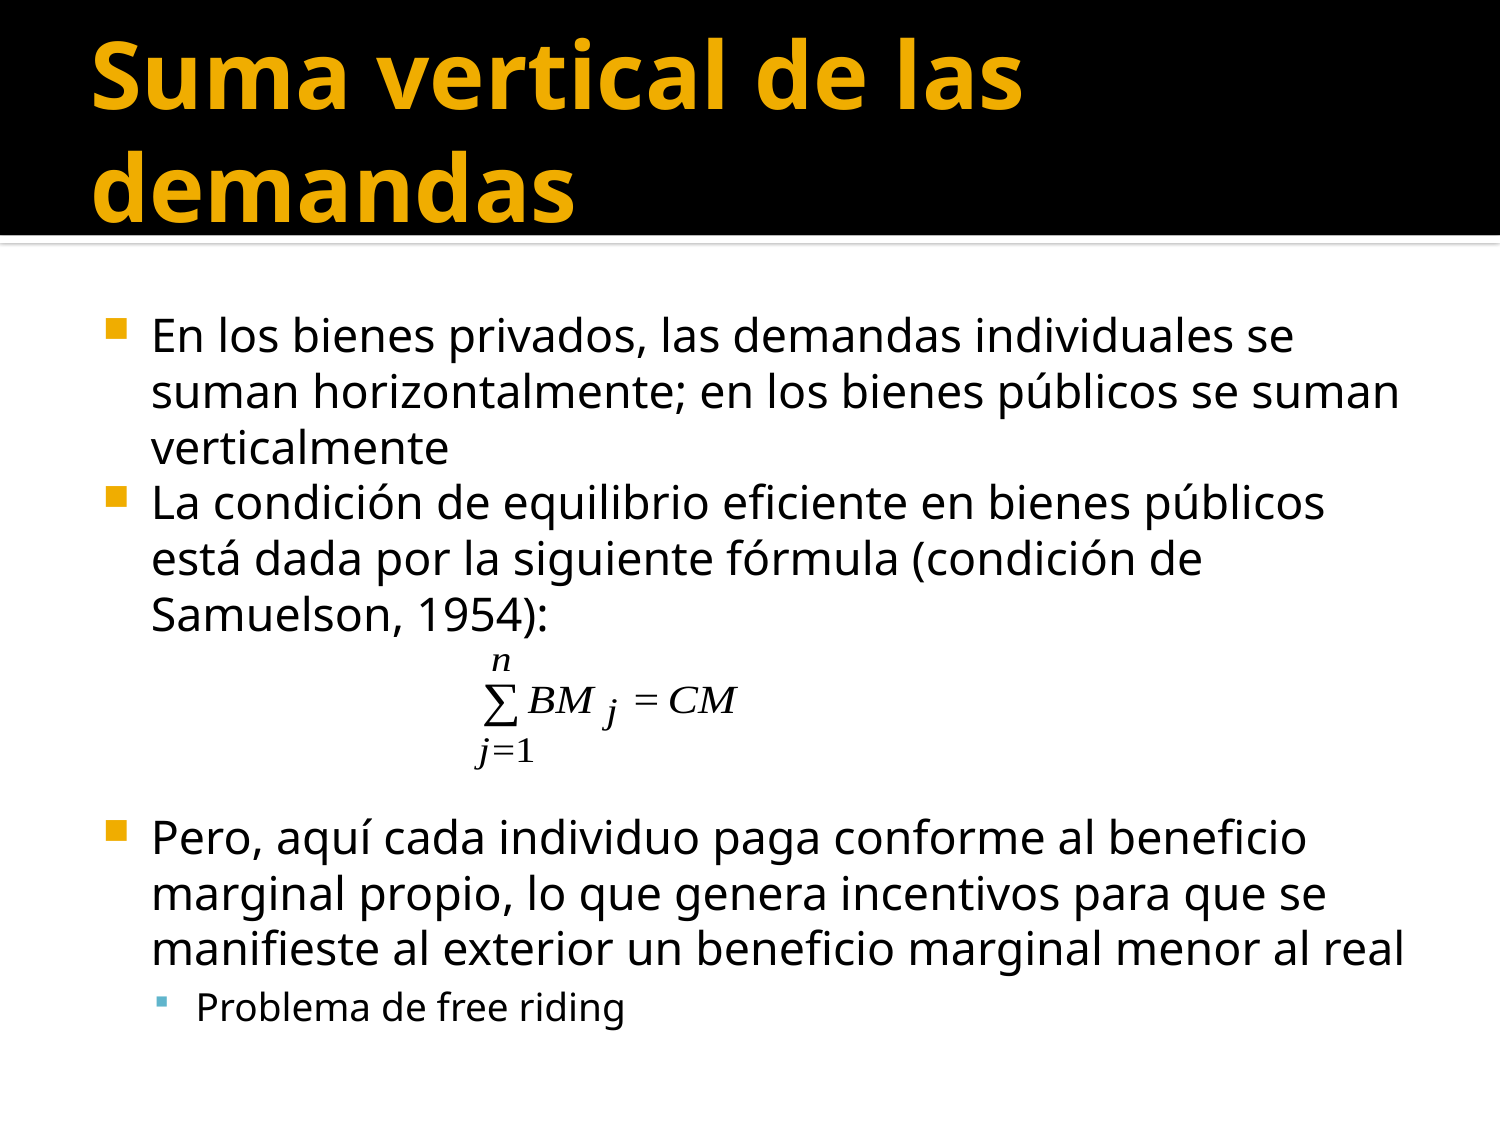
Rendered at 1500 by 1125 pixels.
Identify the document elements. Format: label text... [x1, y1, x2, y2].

title Suma vertical de las demandas [75, 25, 1425, 231]
list En los bienes privados, las demandas individuales se suman horizontalmente; en los bienes públicos se suman verticalmente La condición de equilibrio eficiente en bienes públicos está dada por la siguiente fórmula (condición de Samuelson, 1954): Pero, aquí cada individuo paga conforme al beneficio marginal propio, lo que genera incentivos para que se manifieste al exterior un beneficio marginal menor al real Problema de free riding [75, 291, 1425, 1050]
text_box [462, 637, 750, 778]
